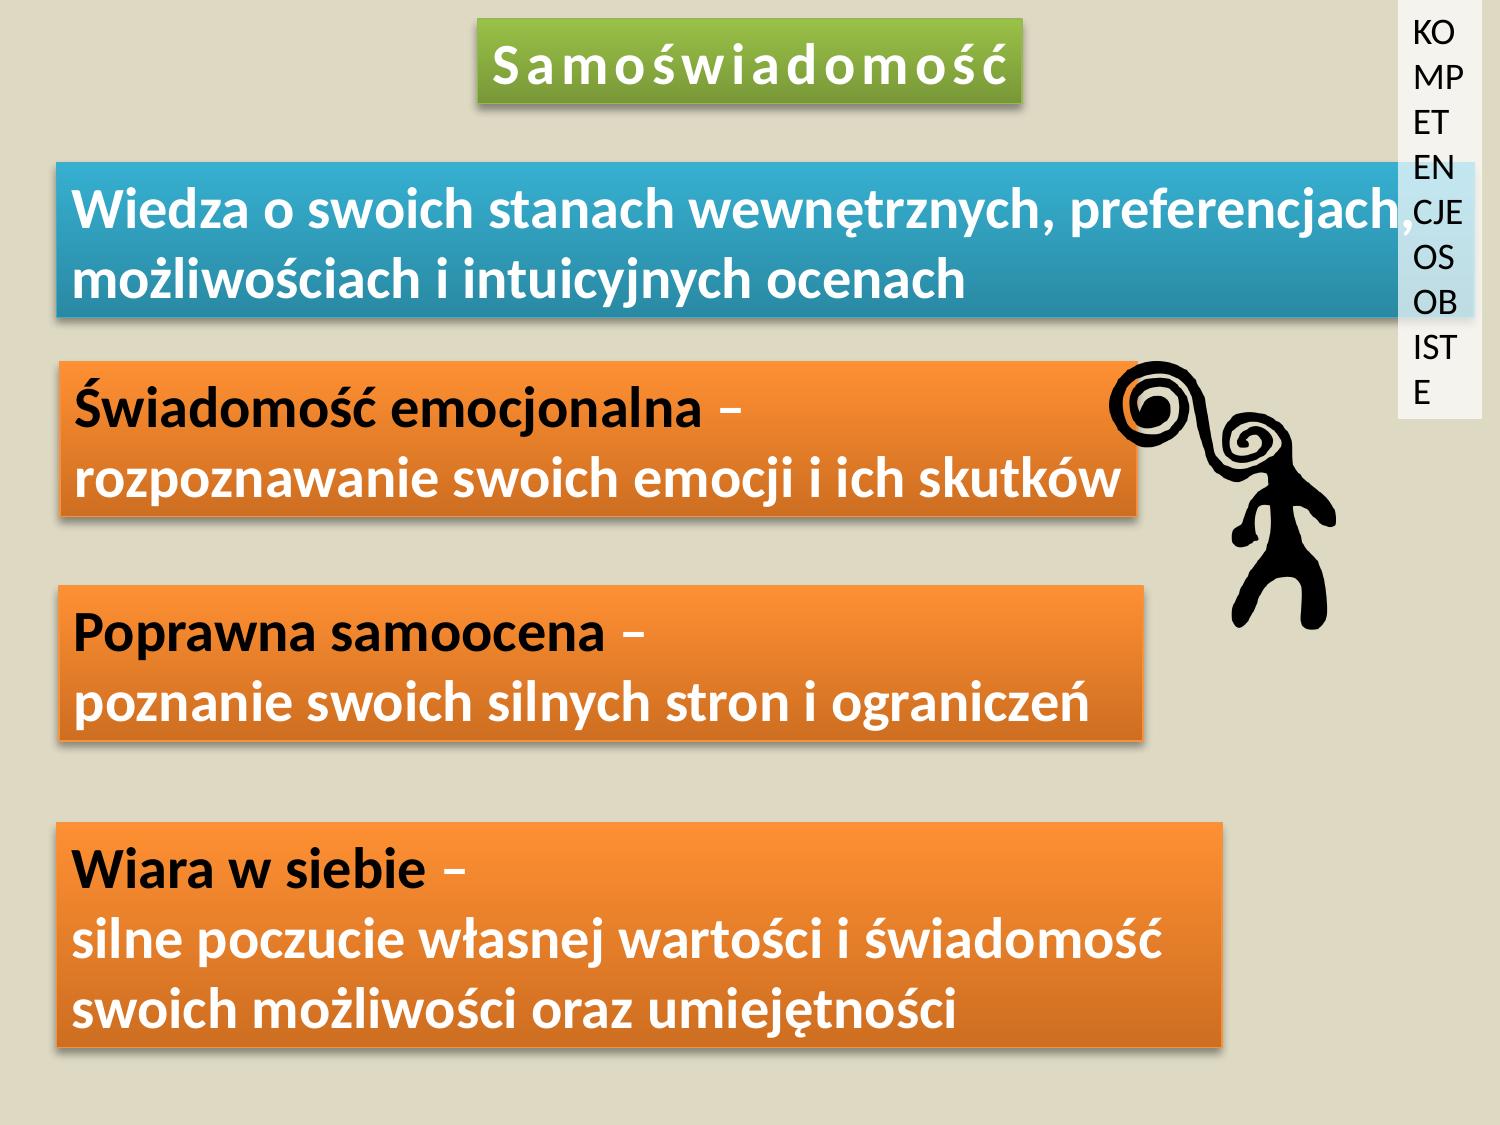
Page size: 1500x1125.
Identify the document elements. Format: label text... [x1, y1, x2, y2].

text_box Wiedza o swoich stanach wewnętrznych, preferencjach, możliwościach i intuicyjnych ocenach [56, 162, 1398, 318]
text_box Samoświadomość [477, 18, 1023, 104]
text_box Poprawna samoocena – poznanie swoich silnych stron i ograniczeń [58, 585, 1144, 742]
text_box KOMPETENCJE OSOBISTE [1398, 0, 1483, 419]
text_box Świadomość emocjonalna – rozpoznawanie swoich emocji i ich skutków [59, 361, 1107, 517]
text_box Wiara w siebie – silne poczucie własnej wartości i świadomość swoich możliwości oraz umiejętności [56, 822, 1223, 1048]
picture [1109, 361, 1336, 631]
